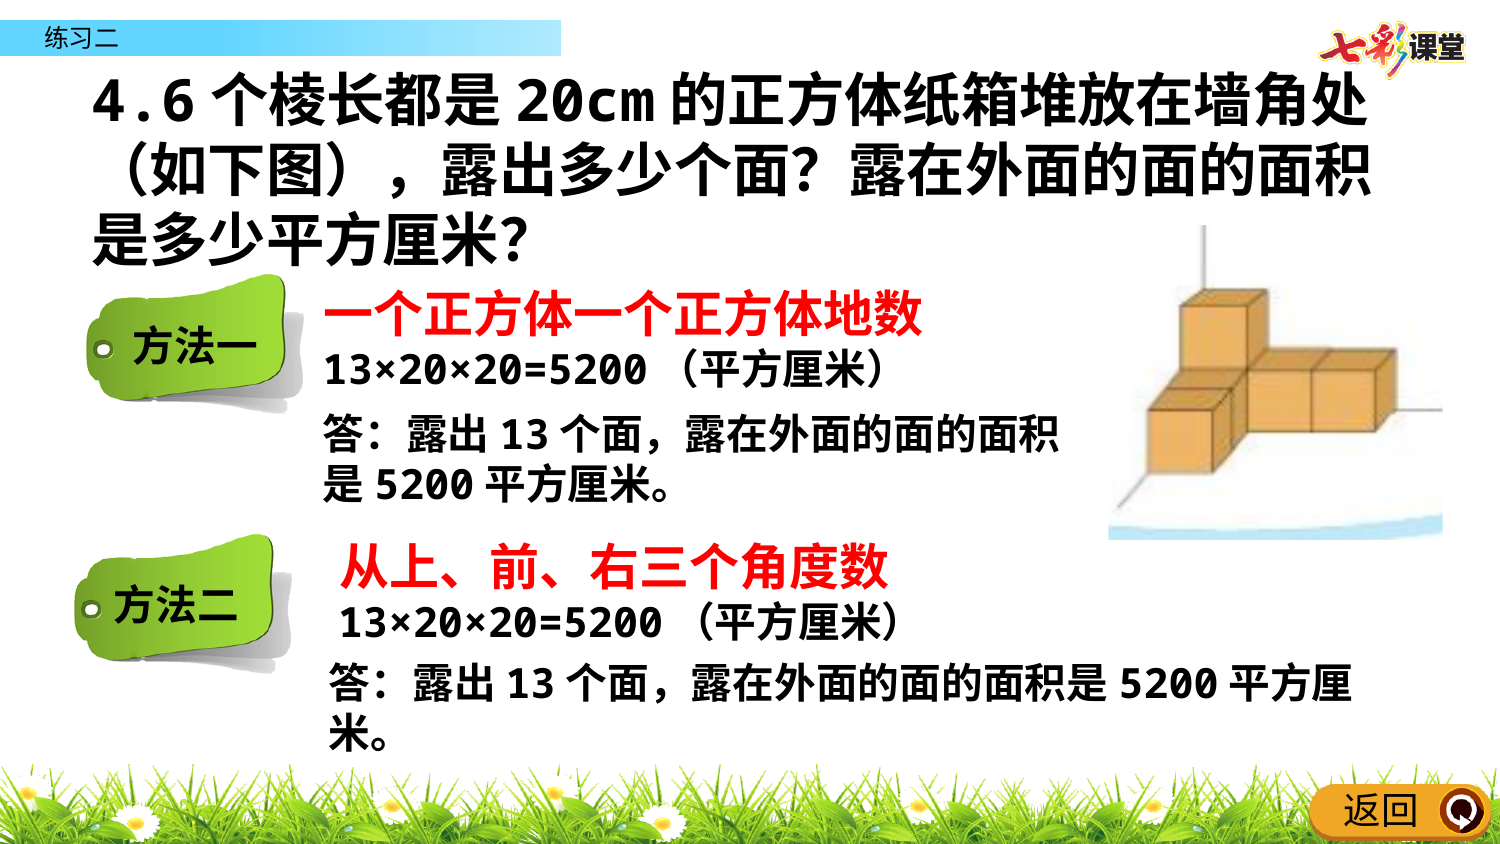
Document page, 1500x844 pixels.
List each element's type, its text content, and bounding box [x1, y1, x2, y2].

text_box 答：露出13个面，露在外面的面的面积是5200平方厘米。 [307, 400, 1102, 516]
text_box 13×20×20=5200（平方厘米） [328, 588, 1055, 649]
picture [0, 764, 1500, 844]
text_box 13×20×20=5200（平方厘米） [340, 335, 951, 400]
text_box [76, 256, 336, 423]
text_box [64, 516, 324, 683]
text_box 答：露出13个面，露在外面的面的面积是5200平方厘米。 [313, 649, 1400, 765]
picture [1316, 20, 1468, 80]
picture [1108, 224, 1443, 541]
text_box 从上、前、右三个角度数 [328, 527, 1056, 603]
text_box 4.6个棱长都是20cm的正方体纸箱堆放在墙角处（如下图），露出多少个面？露在外面的面的面积是多少平方厘米？ [76, 55, 1443, 275]
text_box 一个正方体一个正方体地数 [340, 275, 1102, 351]
